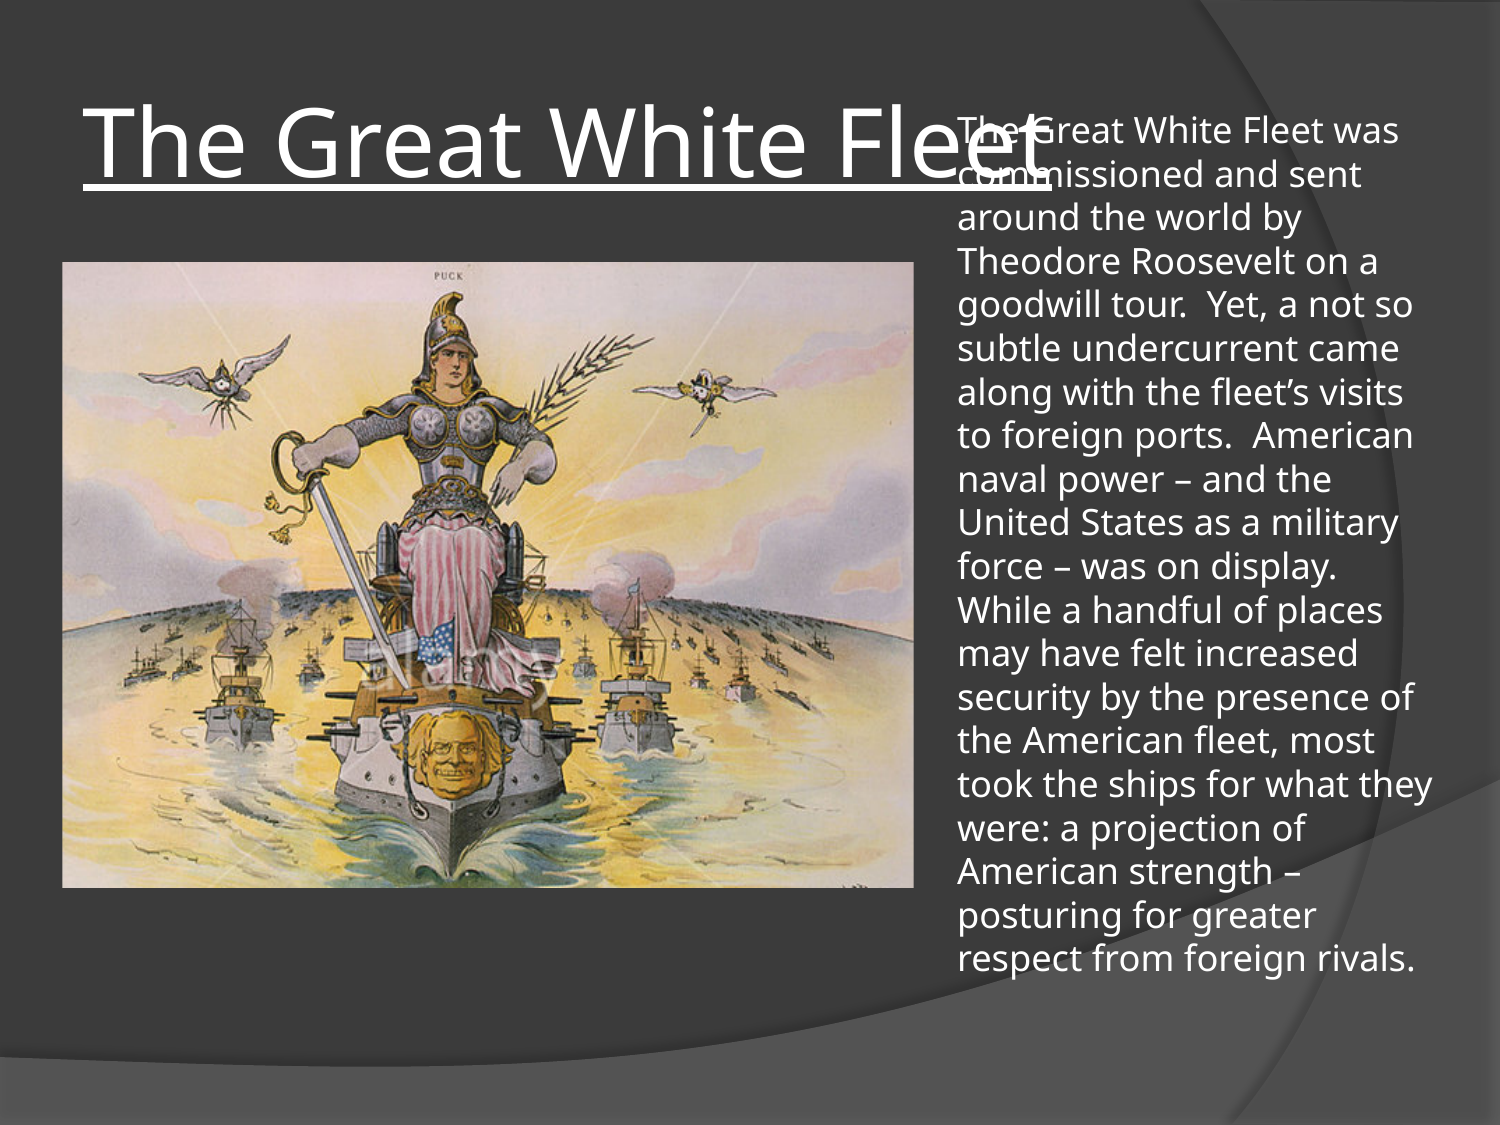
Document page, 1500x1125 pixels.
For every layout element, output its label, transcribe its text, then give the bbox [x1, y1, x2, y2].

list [62, 262, 914, 888]
title The Great White Fleet [75, 45, 1300, 233]
list The Great White Fleet was commissioned and sent around the world by Theodore Roosevelt on a goodwill tour. Yet, a not so subtle undercurrent came along with the fleet’s visits to foreign ports. American naval power – and the United States as a military force – was on display. While a handful of places may have felt increased security by the presence of the American fleet, most took the ships for what they were: a projection of American strength – posturing for greater respect from foreign rivals. [937, 99, 1450, 1006]
